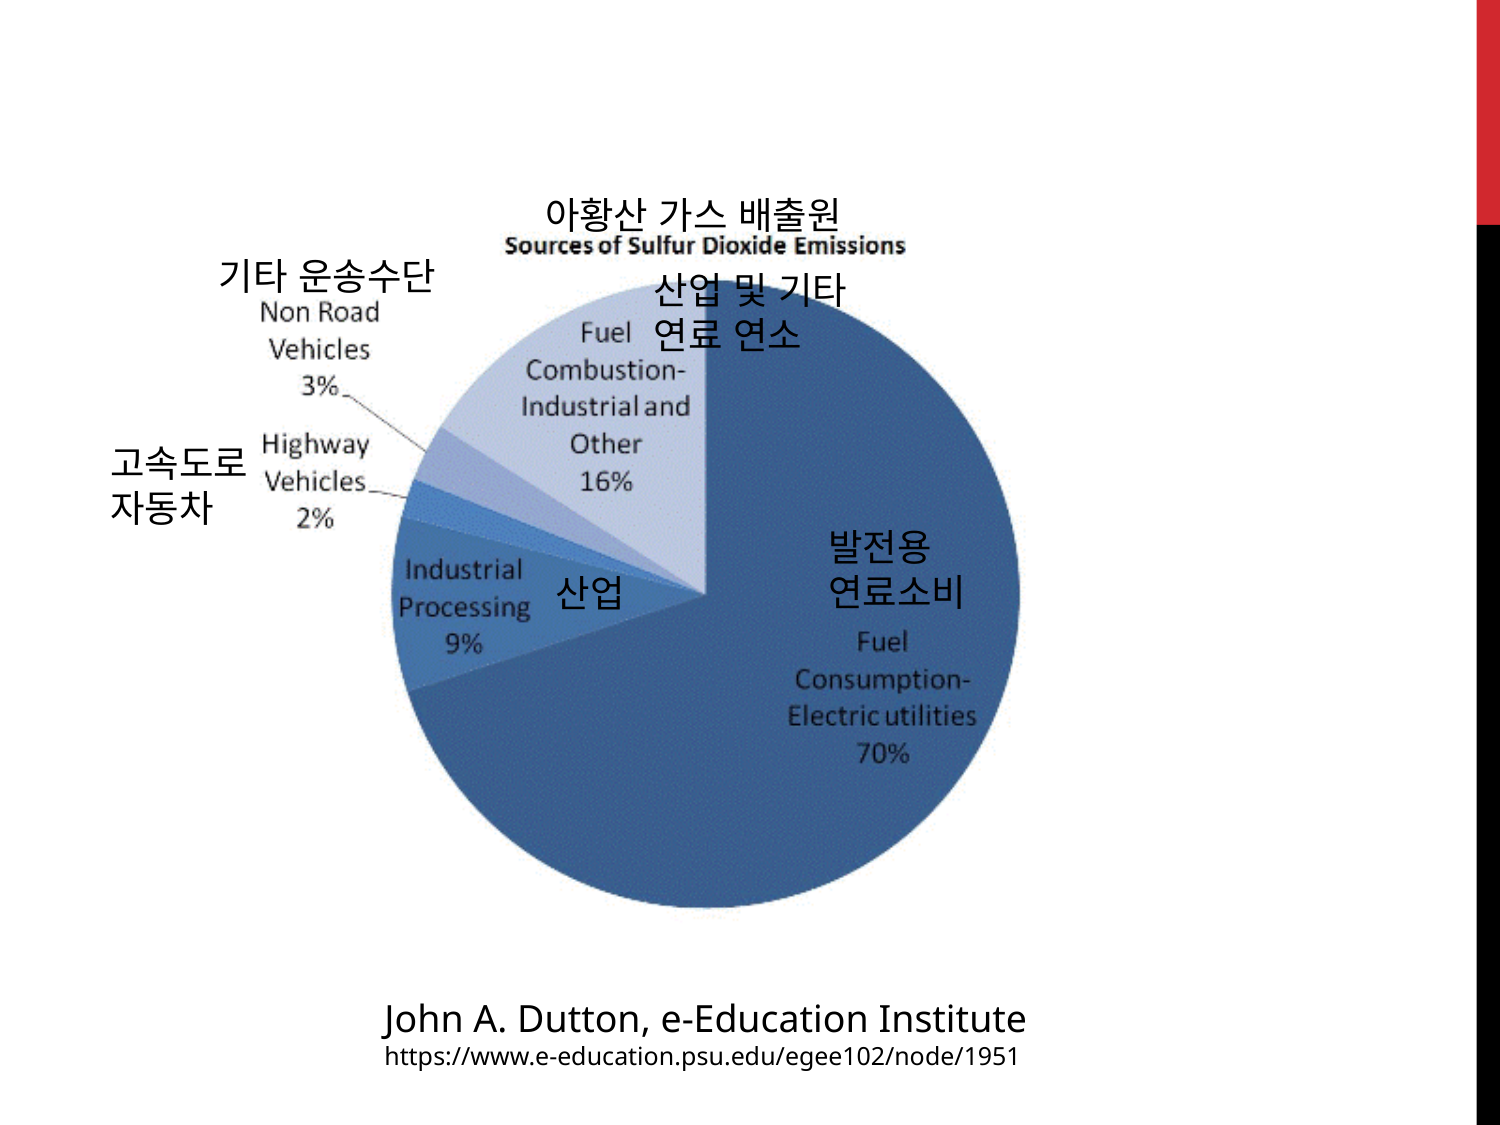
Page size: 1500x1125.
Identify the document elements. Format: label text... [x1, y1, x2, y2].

text_box 아황산 가스 배출원 [530, 184, 858, 214]
picture [189, 219, 1223, 970]
text_box 고속도로 자동차 [95, 432, 187, 538]
text_box John A. Dutton, e-Education Institute https://www.e-education.psu.edu/egee102/node/1951 [369, 987, 1043, 1078]
